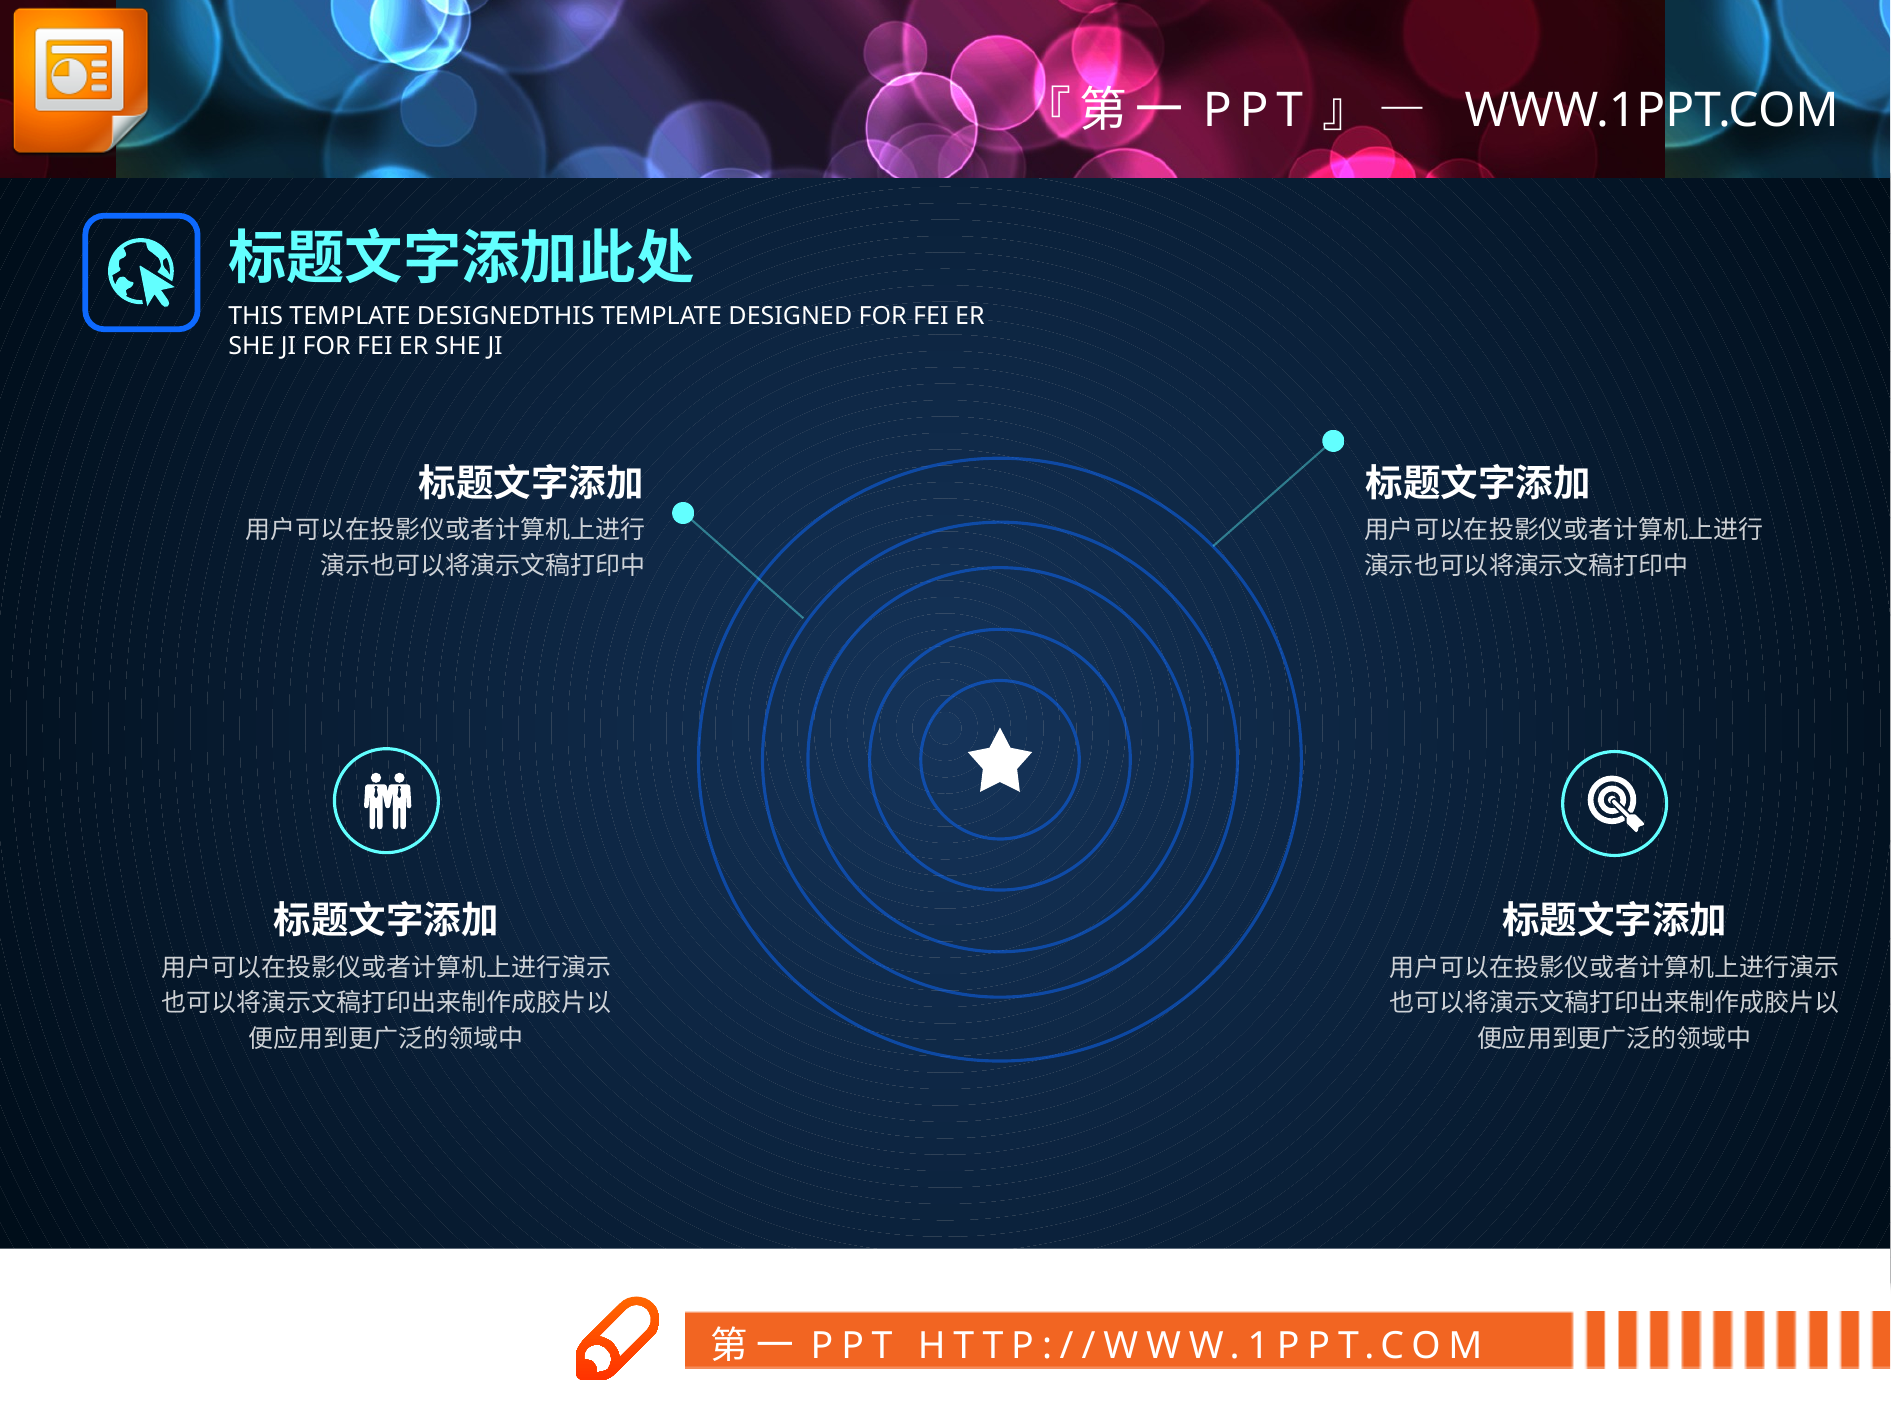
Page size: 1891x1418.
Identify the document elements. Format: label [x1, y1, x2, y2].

text_box [1587, 775, 1645, 833]
text_box [762, 522, 1238, 998]
text_box [85, 212, 1014, 338]
text_box [698, 458, 1302, 1062]
text_box [1562, 751, 1667, 856]
text_box [143, 879, 629, 1063]
text_box [1349, 442, 1787, 589]
text_box [222, 442, 661, 589]
text_box [807, 567, 1193, 952]
text_box [1372, 879, 1858, 1063]
text_box [364, 784, 412, 830]
text_box [334, 748, 439, 853]
text_box [671, 501, 804, 619]
text_box [869, 629, 1131, 891]
text_box [967, 727, 1033, 792]
text_box [394, 772, 405, 783]
text_box [1212, 429, 1345, 547]
picture [0, 0, 1891, 178]
text_box [920, 680, 1080, 839]
text_box [370, 772, 382, 783]
picture [685, 1311, 1891, 1369]
